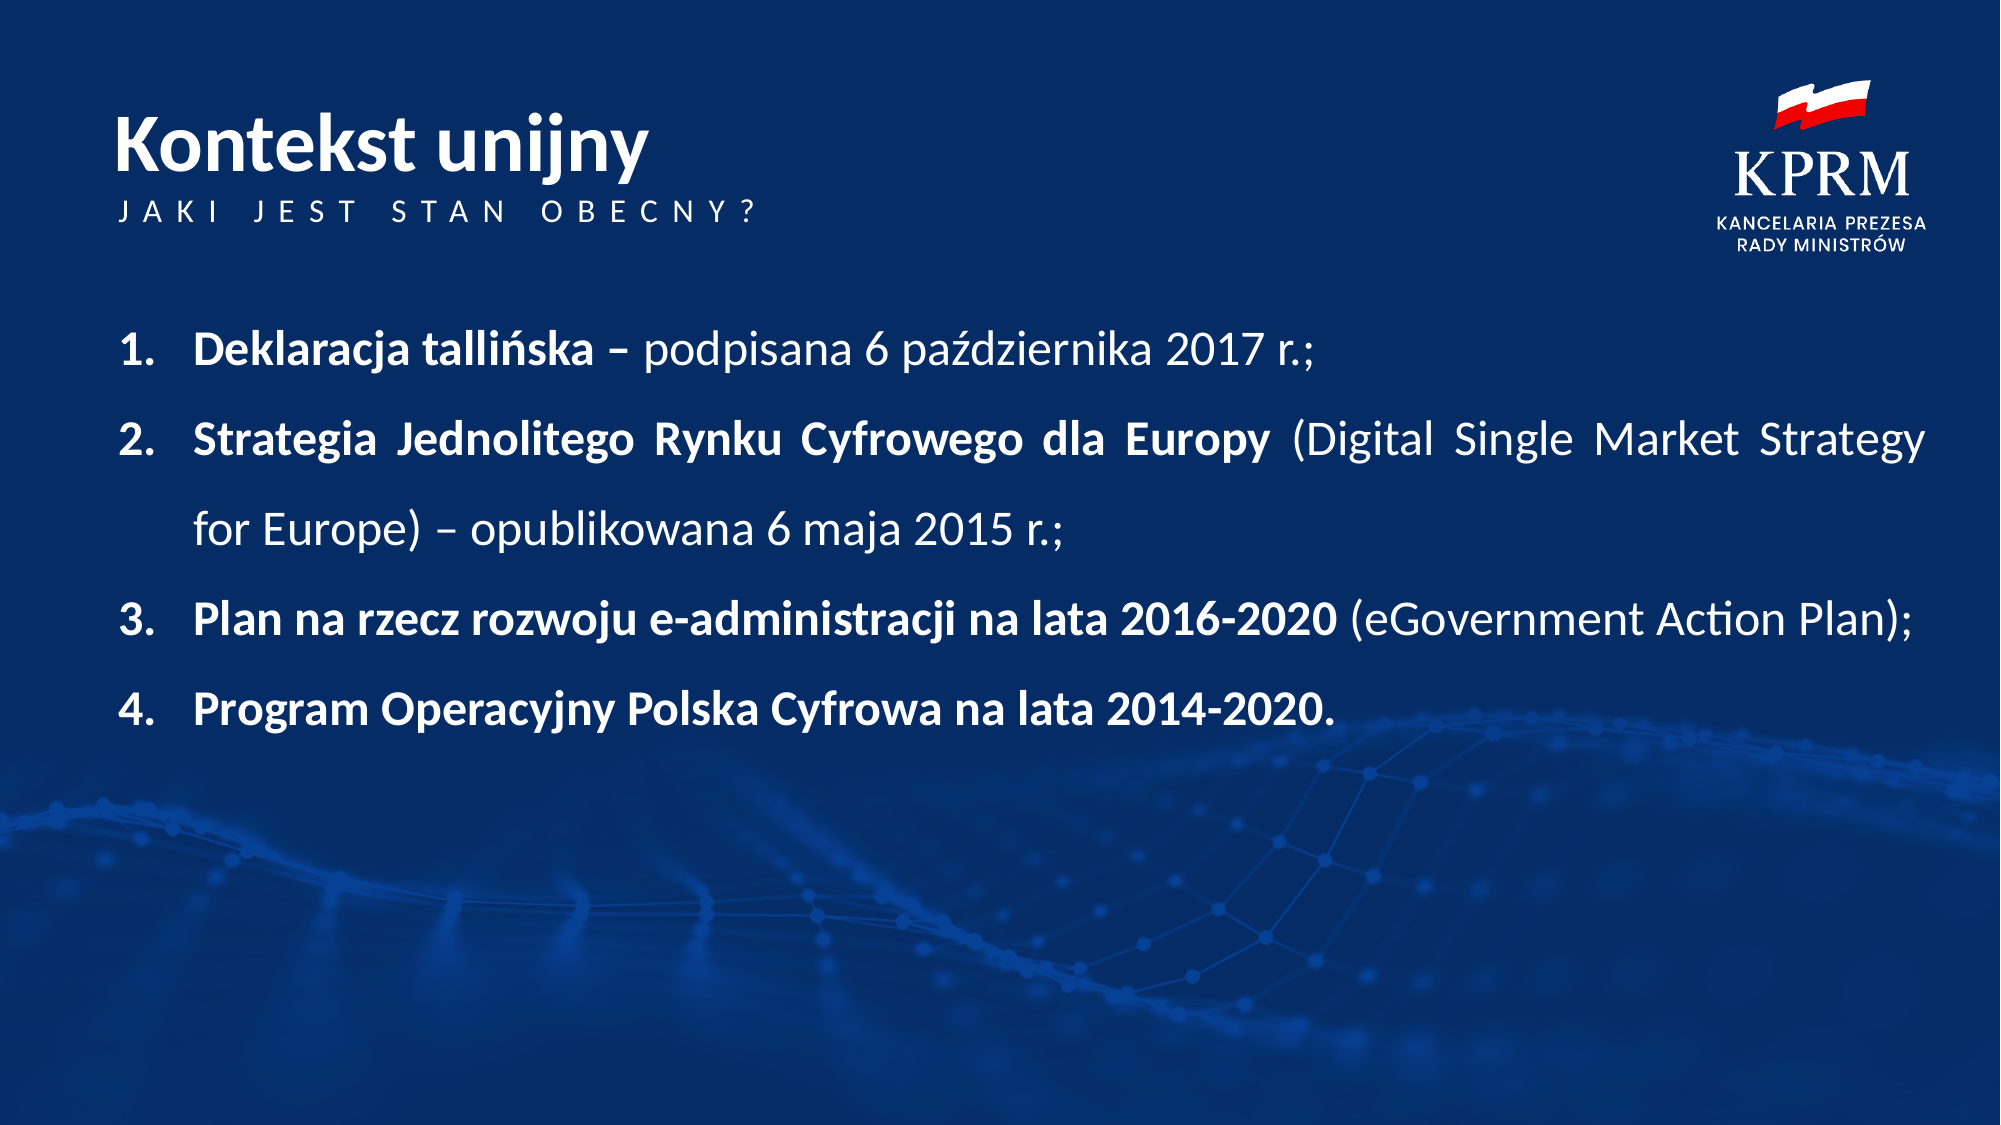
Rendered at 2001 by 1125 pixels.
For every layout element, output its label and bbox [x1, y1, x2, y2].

picture [1701, 46, 1942, 285]
text_box [0, 0, 2000, 1125]
